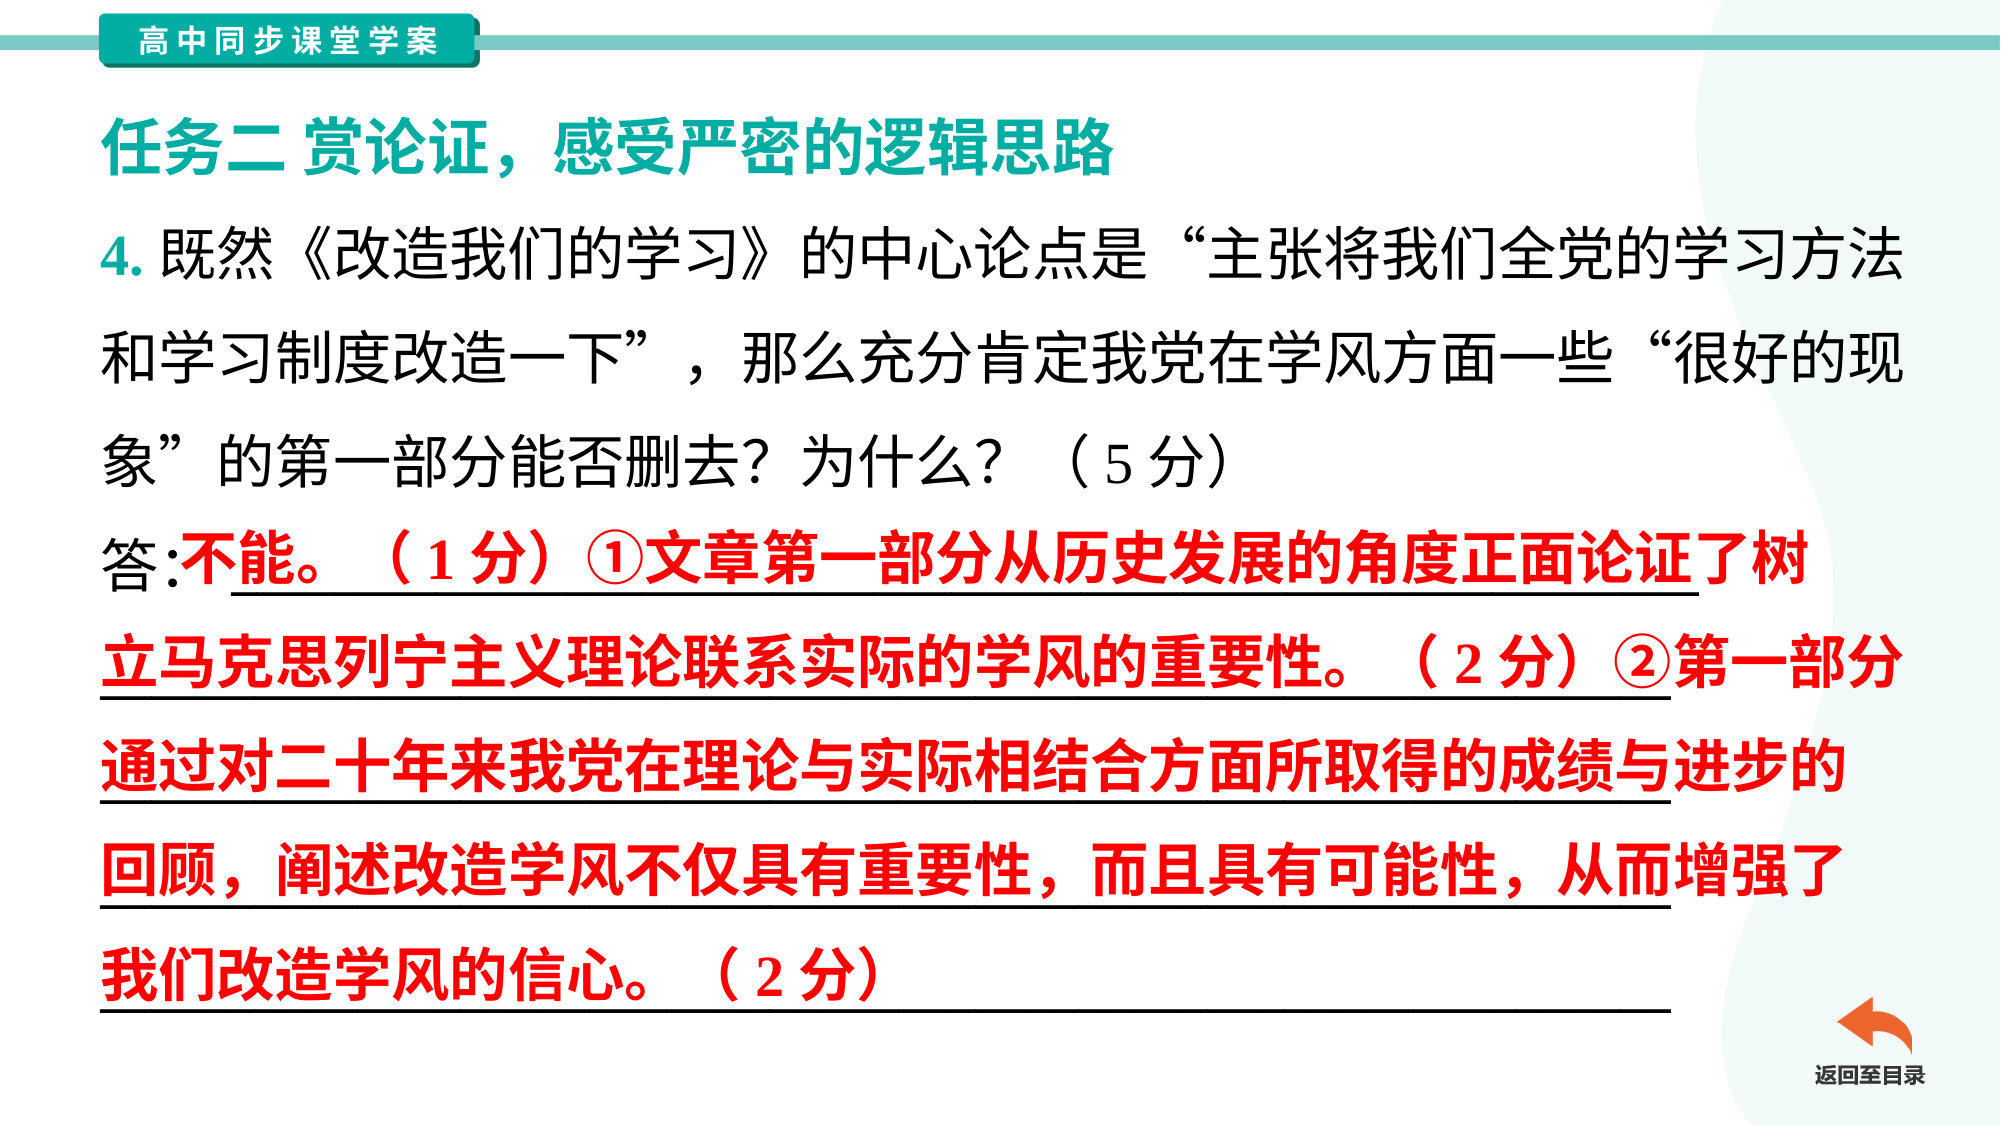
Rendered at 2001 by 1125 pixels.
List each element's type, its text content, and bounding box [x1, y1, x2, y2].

text_box 不能。（1分）①文章第一部分从历史发展的角度正面论证了树 立马克思列宁主义理论联系实际的学风的重要性。（2分）②第一部分 通过对二十年来我党在理论与实际相结合方面所取得的成绩与进步的 回顾，阐述改造学风不仅具有重要性，而且具有可能性，从而增强了 我们改造学风的信心。（2分） [100, 486, 1899, 1008]
text_box 任务二 赏论证，感受严密的逻辑思路 [100, 76, 1899, 182]
text_box 4.既然《改造我们的学习》的中心论点是“主张将我们全党的学习方法 和学习制度改造一下”，那么充分肯定我党在学风方面一些“很好的现 象”的第一部分能否删去？为什么？（5分） 答：_________________________________________________________ _____________________________________________________________ _____________________________________________________________ _____________________________________________________________ _____________________________________________________________ [100, 1008, 1899, 1016]
picture [0, 0, 2000, 1125]
text_box 4.既然《改造我们的学习》的中心论点是“主张将我们全党的学习方法 和学习制度改造一下”，那么充分肯定我党在学风方面一些“很好的现 象”的第一部分能否删去？为什么？（5分） 答：_________________________________________________________ _____________________________________________________________ _____________________________________________________________ _____________________________________________________________ _____________________________________________________________ [100, 182, 1899, 486]
